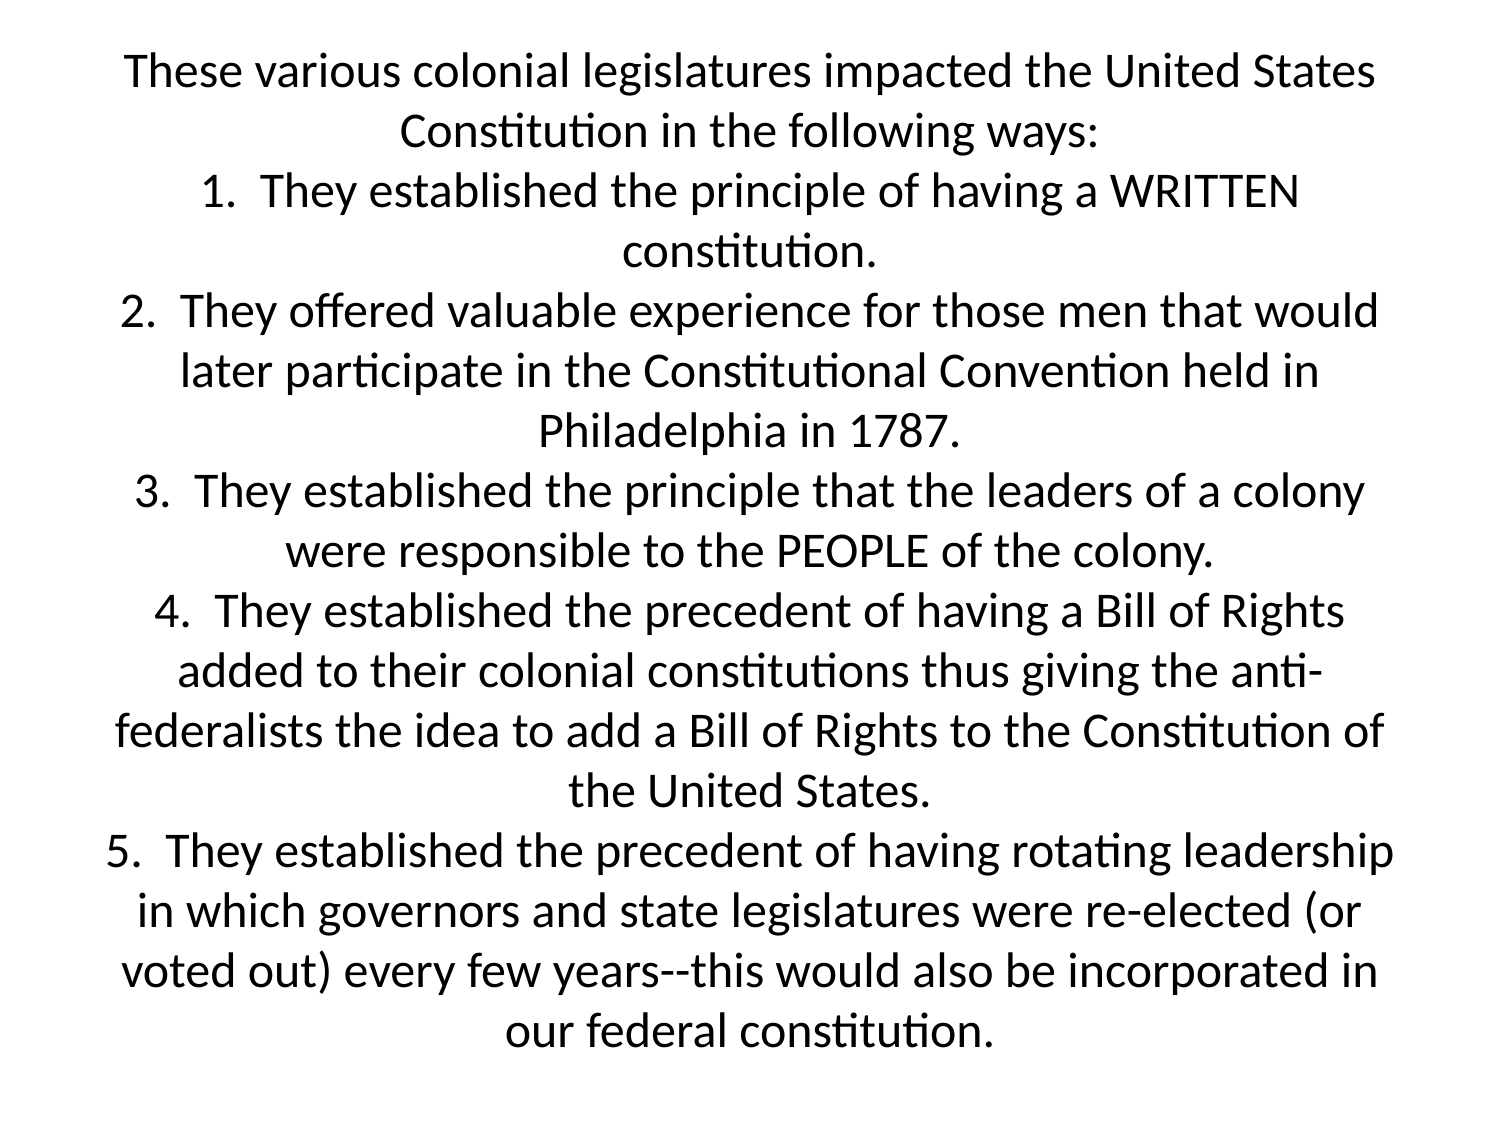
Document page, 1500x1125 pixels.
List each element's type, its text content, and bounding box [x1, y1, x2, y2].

title These various colonial legislatures impacted the United States Constitution in the following ways: 1. They established the principle of having a WRITTEN constitution. 2. They offered valuable experience for those men that would later participate in the Constitutional Convention held in Philadelphia in 1787. 3. They established the principle that the leaders of a colony were responsible to the PEOPLE of the colony. 4. They established the precedent of having a Bill of Rights added to their colonial constitutions thus giving the anti-federalists the idea to add a Bill of Rights to the Constitution of the United States. 5. They established the precedent of having rotating leadership in which governors and state legislatures were re-elected (or voted out) every few years--this would also be incorporated in our federal constitution. [74, 44, 1426, 1051]
